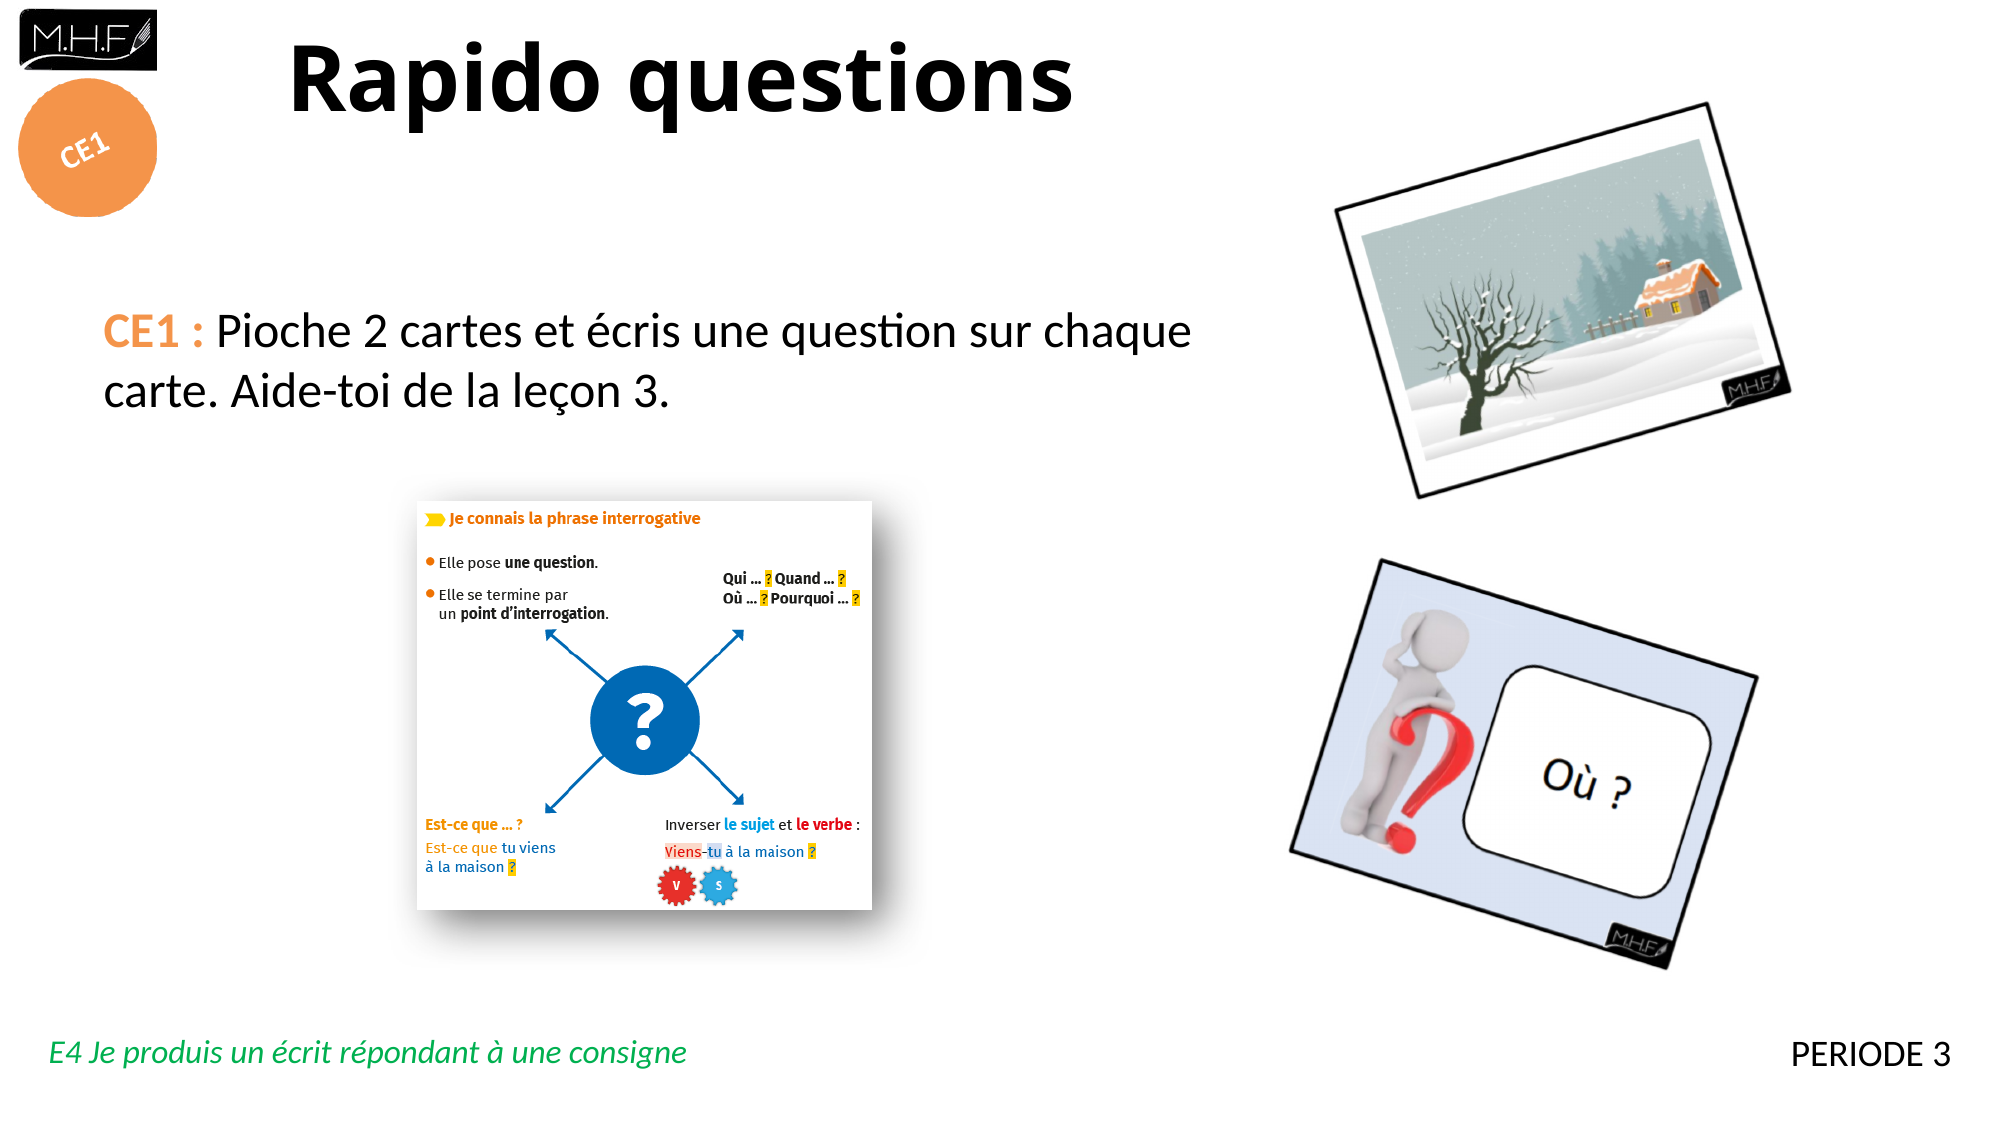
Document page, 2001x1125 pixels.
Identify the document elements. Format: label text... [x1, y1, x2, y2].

picture [18, 78, 157, 218]
text_box PERIODE 3 [1362, 1021, 1967, 1082]
text_box E4 Je produis un écrit répondant à une consigne [33, 1023, 1034, 1078]
title Rapido questions [271, 7, 1818, 156]
picture [417, 501, 872, 910]
picture [1281, 552, 1763, 975]
picture [16, 7, 157, 74]
text_box CE1 : Pioche 2 cartes et écris une question sur chaque carte. Aide-toi de la leçon 3. [88, 290, 1257, 807]
picture [1330, 98, 1794, 501]
